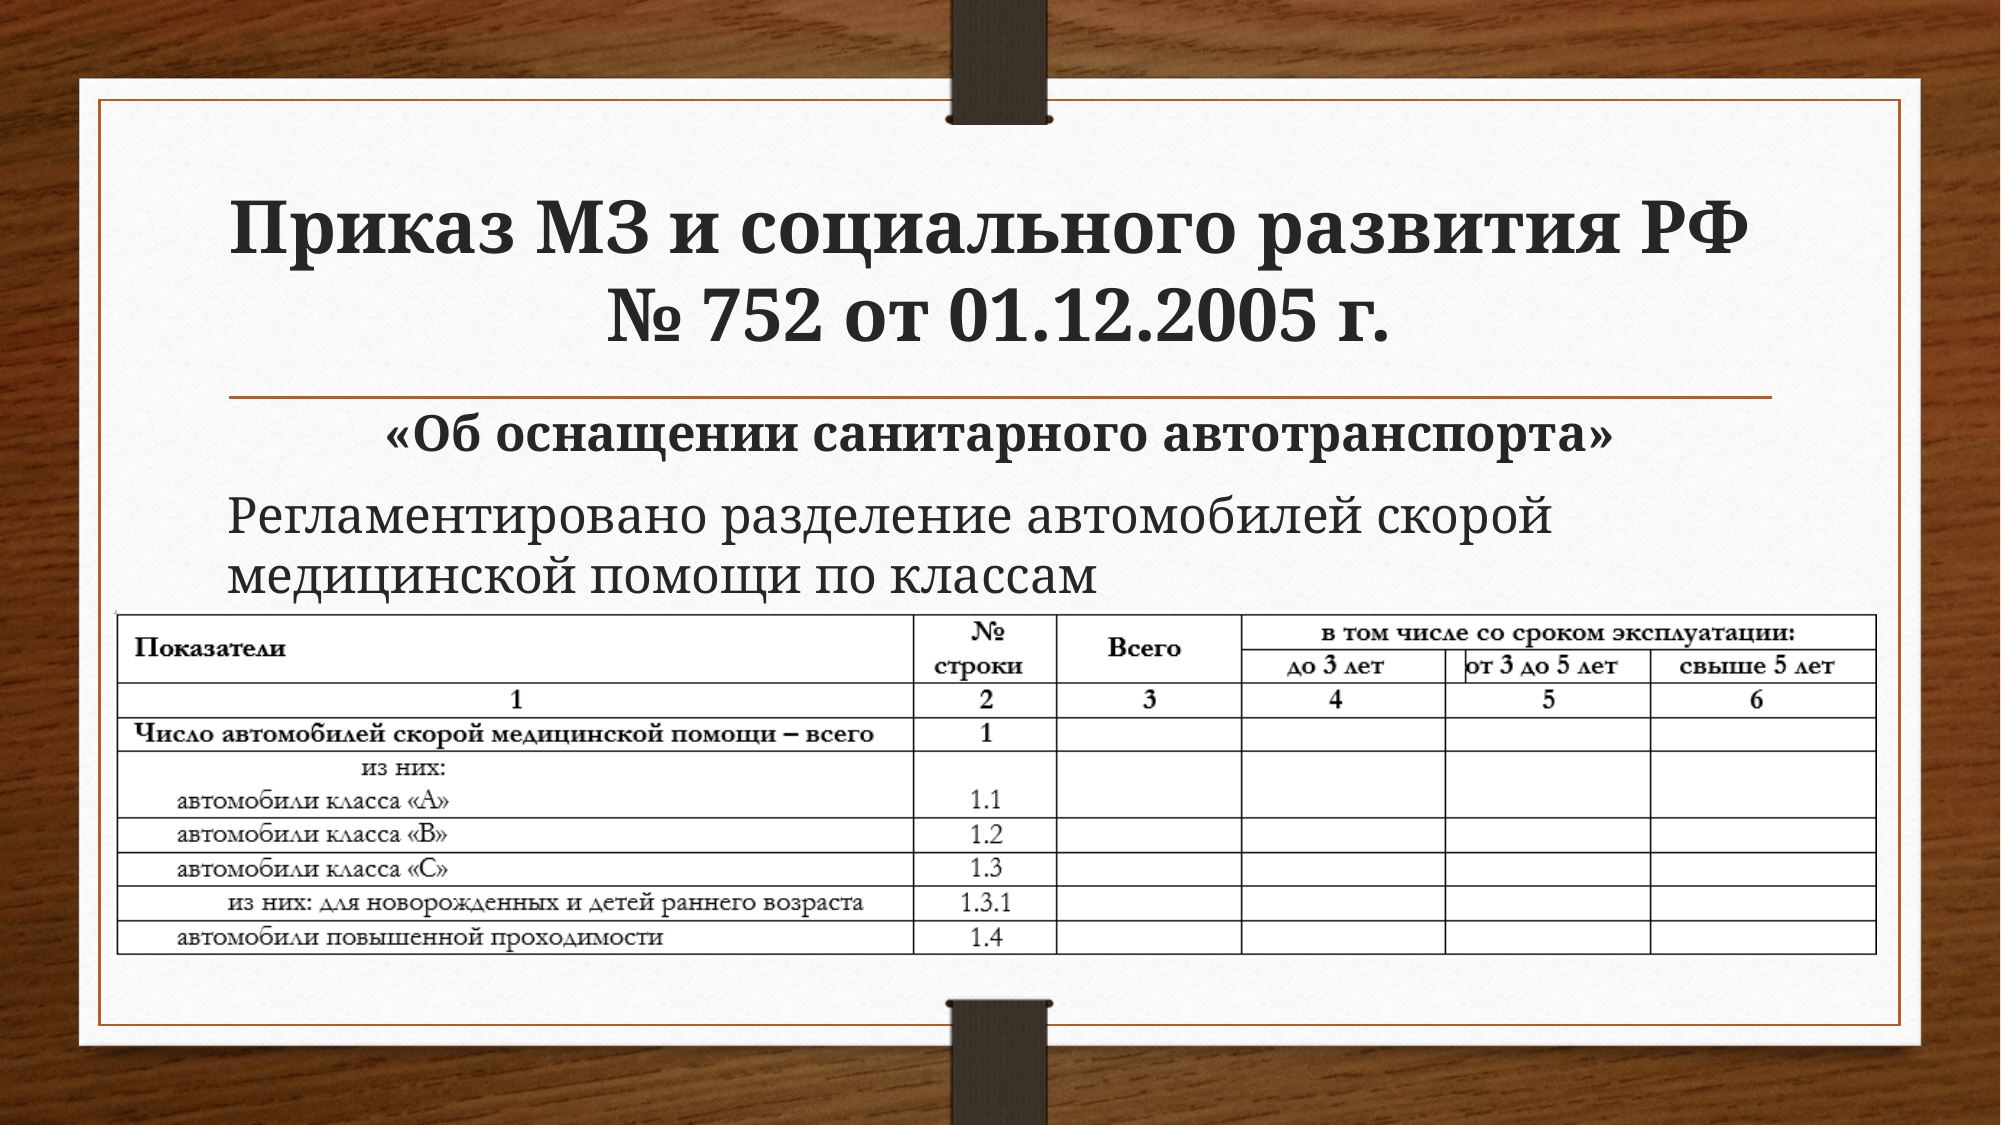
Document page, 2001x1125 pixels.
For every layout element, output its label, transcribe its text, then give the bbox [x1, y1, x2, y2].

picture [101, 0, 2001, 1125]
list «Об оснащении санитарного автотранспорта» Регламентировано разделение автомобилей скорой медицинской помощи по классам [212, 393, 1788, 610]
title Приказ МЗ и социального развития РФ № 752 от 01.12.2005 г. [212, 161, 1788, 375]
picture [0, 0, 948, 1125]
